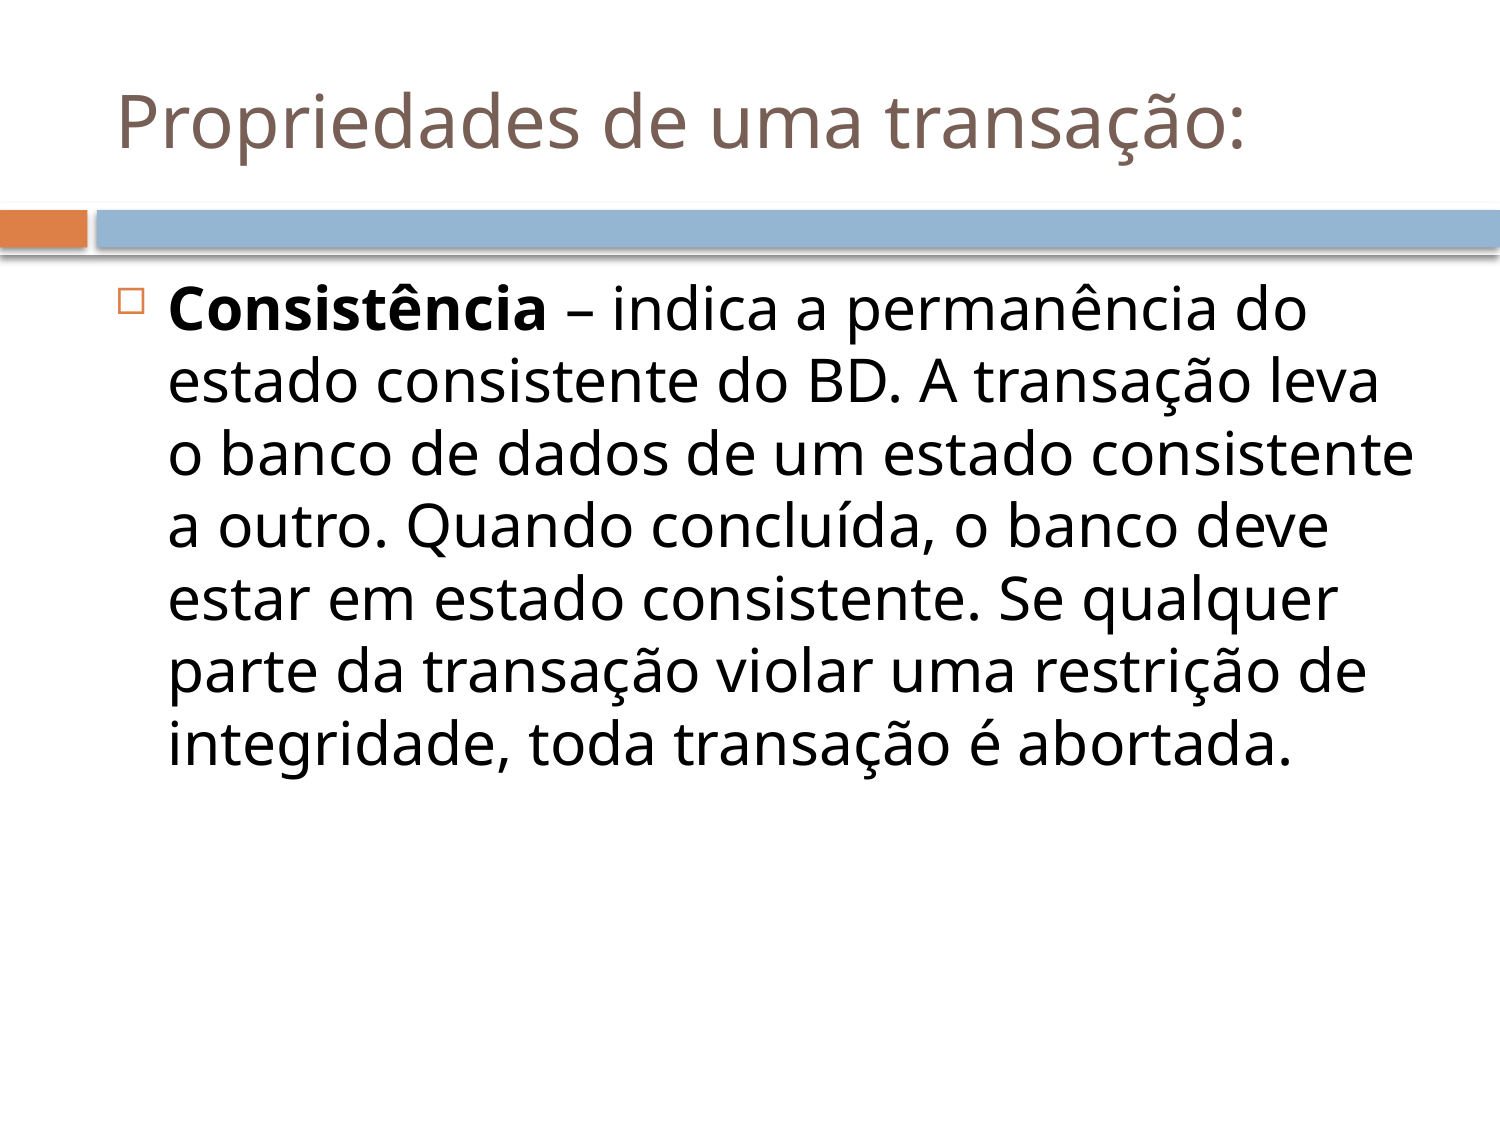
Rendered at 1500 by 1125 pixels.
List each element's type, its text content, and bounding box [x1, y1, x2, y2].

list Consistência – indica a permanência do estado consistente do BD. A transação leva o banco de dados de um estado consistente a outro. Quando concluída, o banco deve estar em estado consistente. Se qualquer parte da transação violar uma restrição de integridade, toda transação é abortada. [100, 262, 1438, 1000]
title Propriedades de uma transação: [100, 37, 1438, 200]
